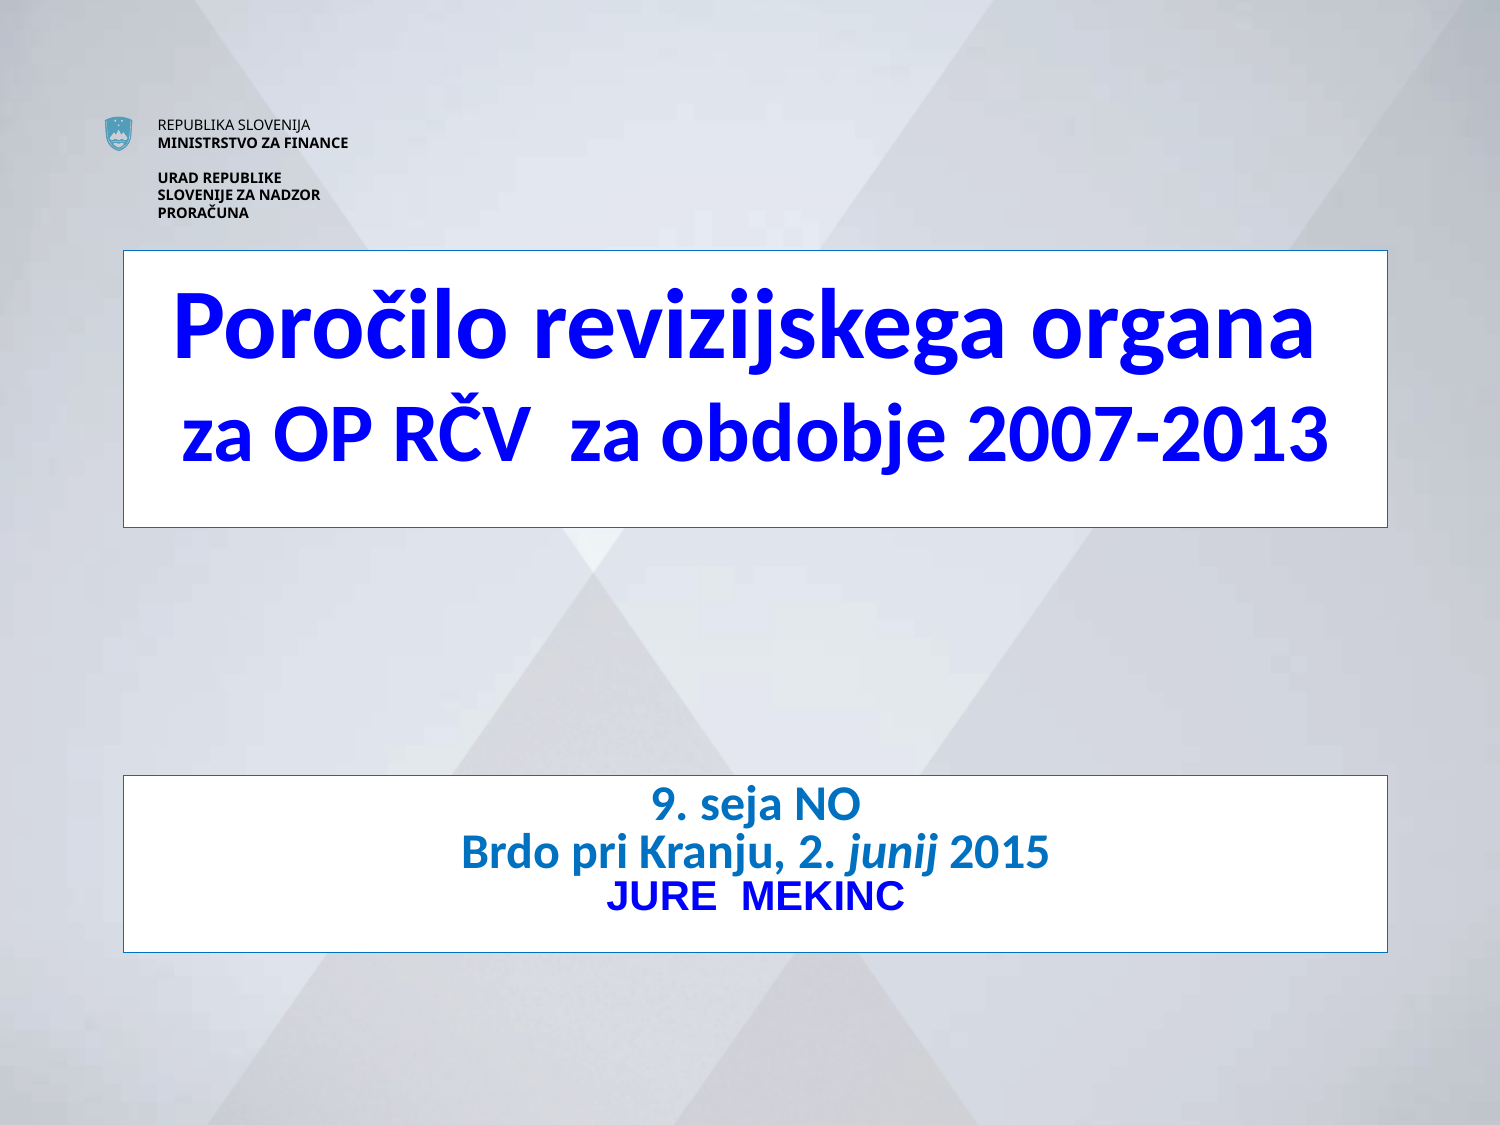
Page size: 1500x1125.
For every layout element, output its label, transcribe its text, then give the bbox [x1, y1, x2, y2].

subtitle 9. seja NO Brdo pri Kranju, 2. junij 2015 JURE MEKINC [123, 775, 1388, 953]
title Poročilo revizijskega organa za OP RČV za obdobje 2007-2013 [123, 250, 1388, 528]
picture [0, 0, 1500, 1125]
